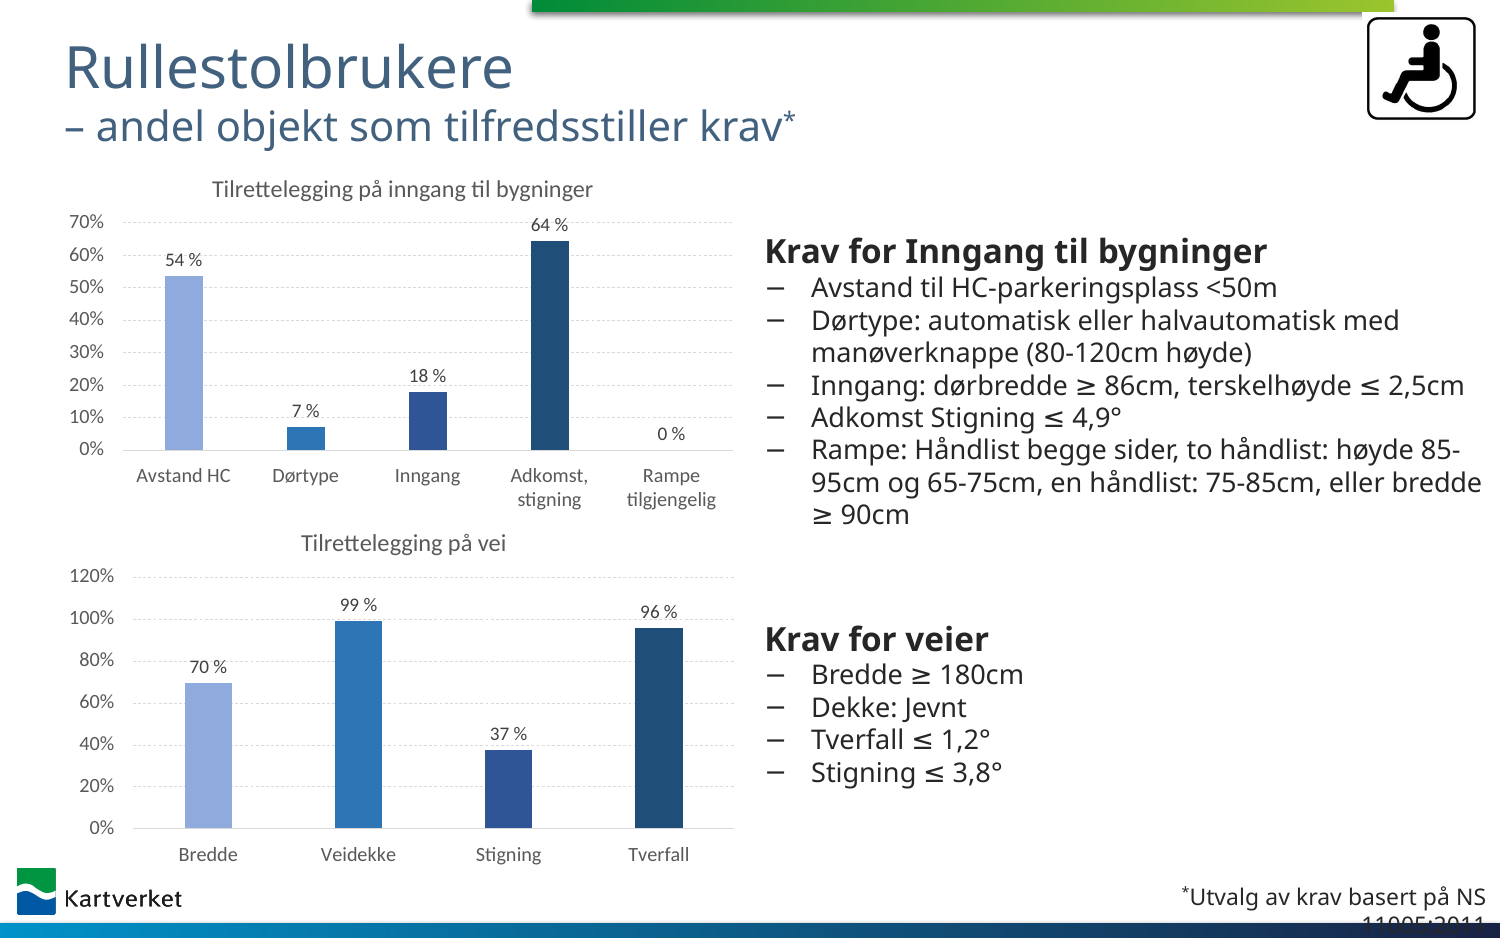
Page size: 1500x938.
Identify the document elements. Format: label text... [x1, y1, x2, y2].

text_box Rullestolbrukere – andel objekt som tilfredsstiller krav* [49, 25, 1431, 158]
text_box Krav for Inngang til bygninger Avstand til HC-parkeringsplass <50m Dørtype: automatisk eller halvautomatisk med manøverknappe (80-120cm høyde) Inngang: dørbredde ≥ 86cm, terskelhøyde ≤ 2,5cm Adkomst Stigning ≤ 4,9° Rampe: Håndlist begge sider, to håndlist: høyde 85-95cm og 65-75cm, en håndlist: 75-85cm, eller bredde ≥ 90cm [749, 223, 1500, 538]
text_box Krav for veier Bredde ≥ 180cm Dekke: Jevnt Tverfall ≤ 1,2° Stigning ≤ 3,8° [749, 610, 1500, 795]
picture [62, 166, 744, 519]
picture [62, 520, 746, 874]
text_box *Utvalg av krav basert på NS 11005:2011 [1068, 873, 1500, 938]
picture [1362, 12, 1481, 126]
